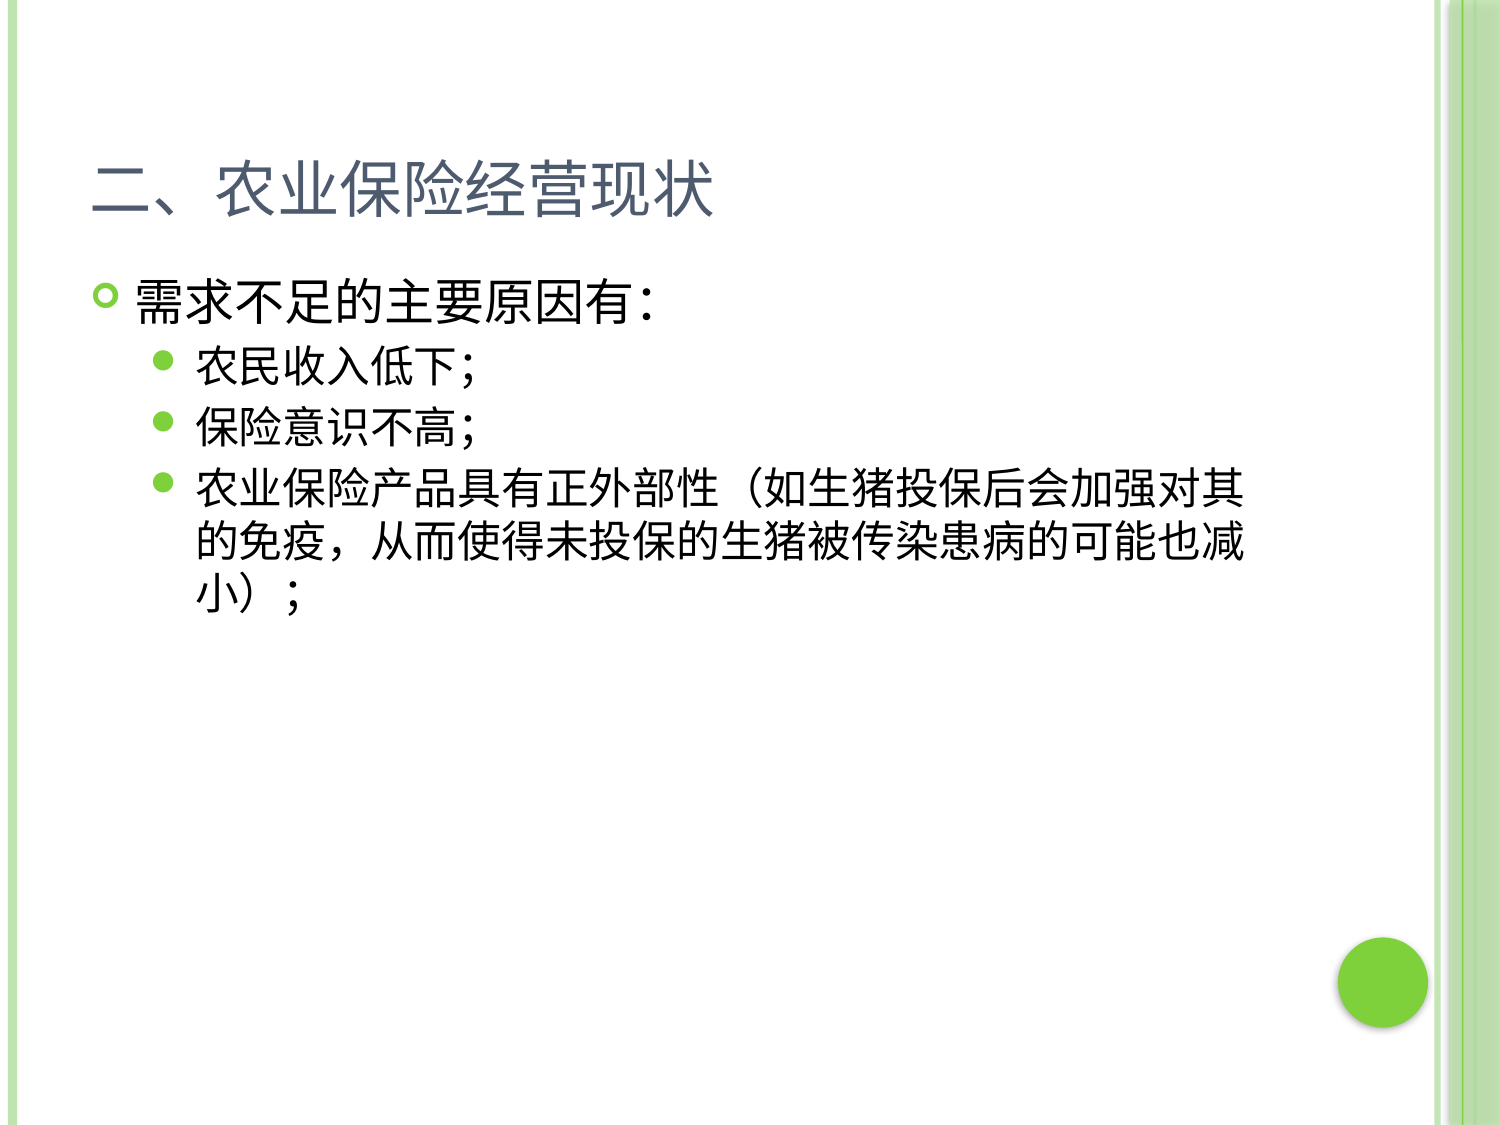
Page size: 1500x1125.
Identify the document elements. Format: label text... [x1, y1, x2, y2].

title 二、农业保险经营现状 [75, 45, 1300, 233]
list 需求不足的主要原因有： 农民收入低下； 保险意识不高； 农业保险产品具有正外部性（如生猪投保后会加强对其的免疫，从而使得未投保的生猪被传染患病的可能也减小）； [74, 262, 1301, 1063]
